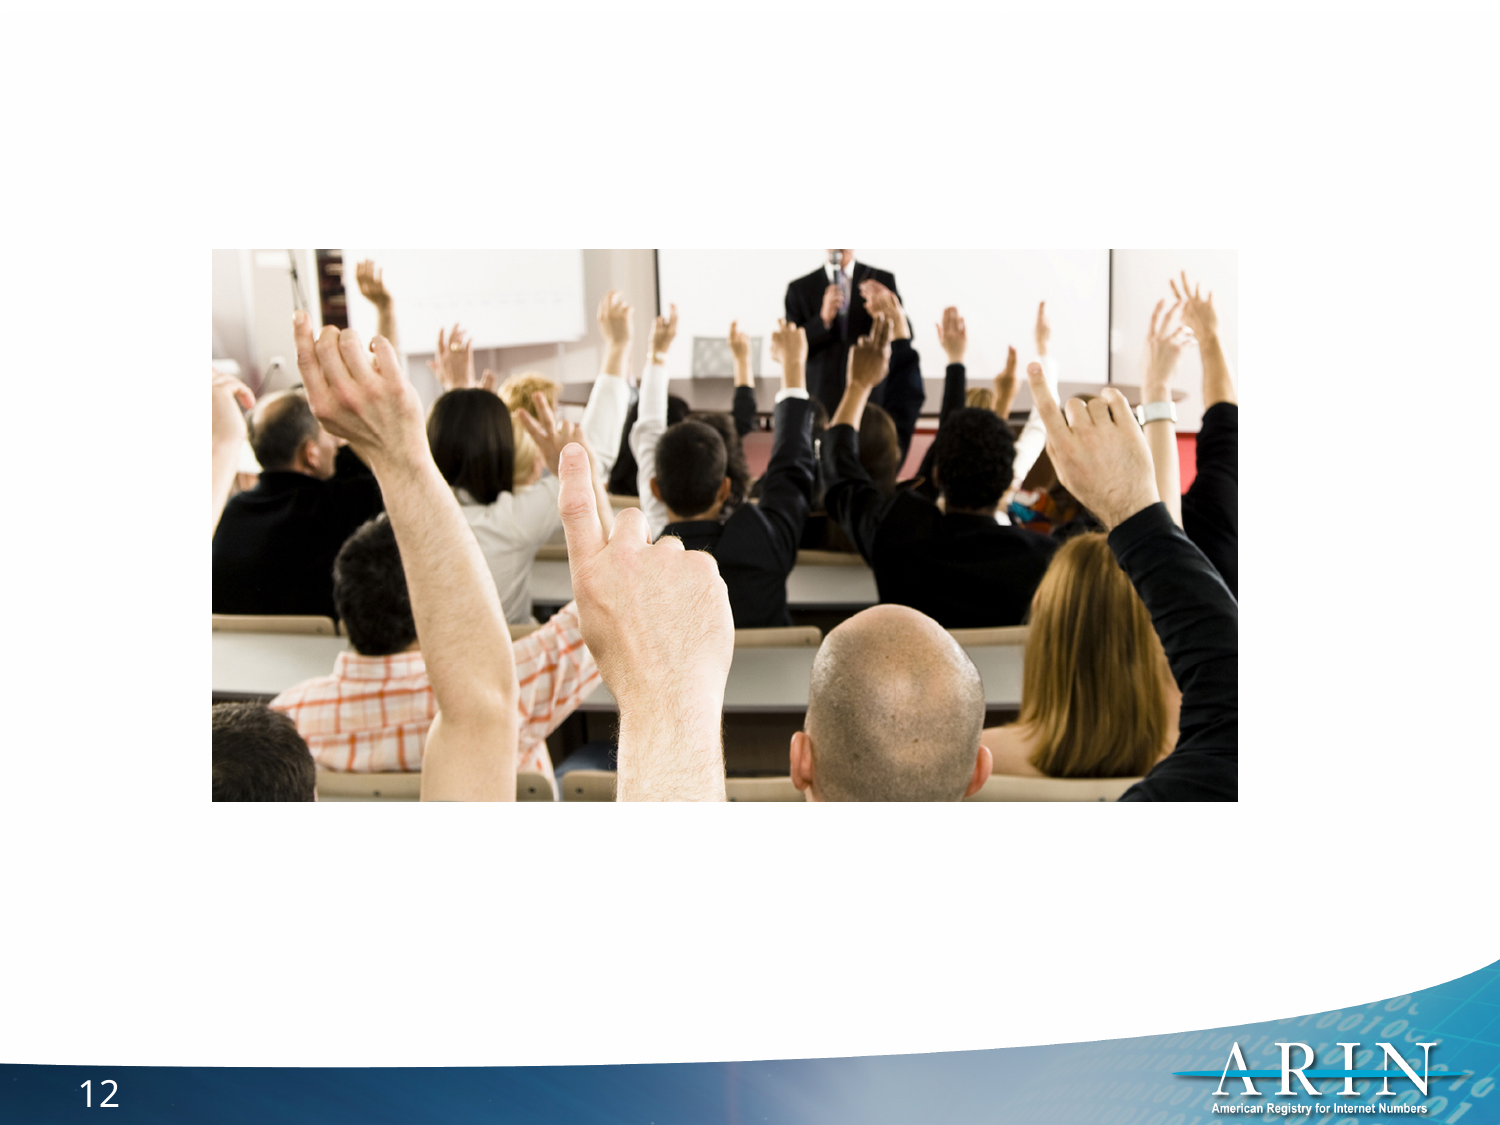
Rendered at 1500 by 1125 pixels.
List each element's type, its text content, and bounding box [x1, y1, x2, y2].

picture [0, 12, 1500, 1125]
slide_number 12 [62, 1062, 413, 1123]
